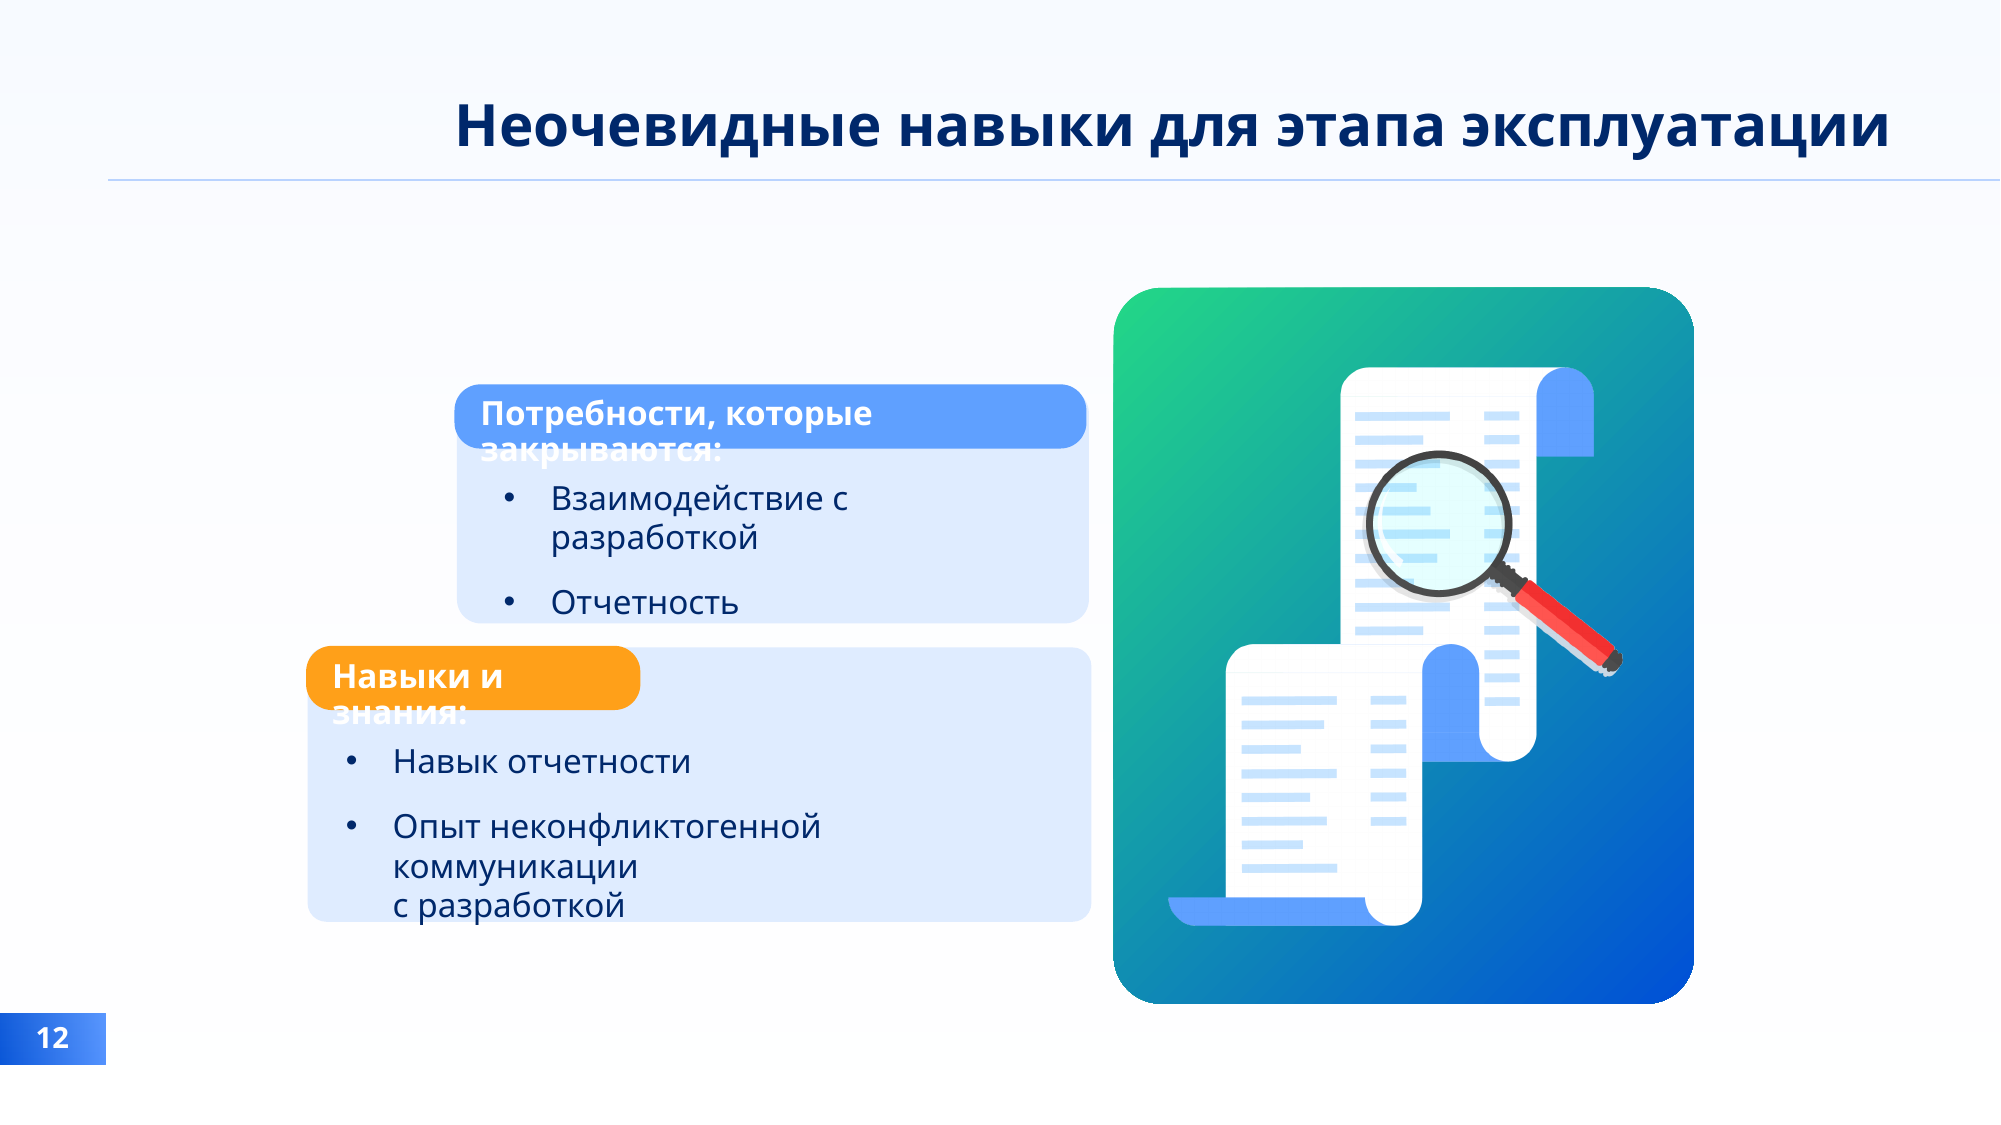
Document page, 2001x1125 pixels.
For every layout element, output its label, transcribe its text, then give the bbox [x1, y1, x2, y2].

text_box Навык отчетности Опыт неконфликтогенной коммуникации с разработкой [331, 732, 1044, 885]
text_box [306, 646, 1093, 923]
picture [1167, 367, 1623, 926]
text_box Навыки и знания: [317, 652, 641, 708]
text_box [455, 398, 1090, 625]
text_box Взаимодействие с разработкой Отчетность [488, 469, 1040, 590]
text_box [1112, 286, 1695, 1005]
text_box Потребности, которые закрываются: [465, 388, 1061, 445]
title Неочевидные навыки для этапа эксплуатации [108, 88, 1892, 167]
text_box [453, 383, 1088, 450]
text_box [305, 644, 633, 707]
text_box [319, 708, 627, 712]
